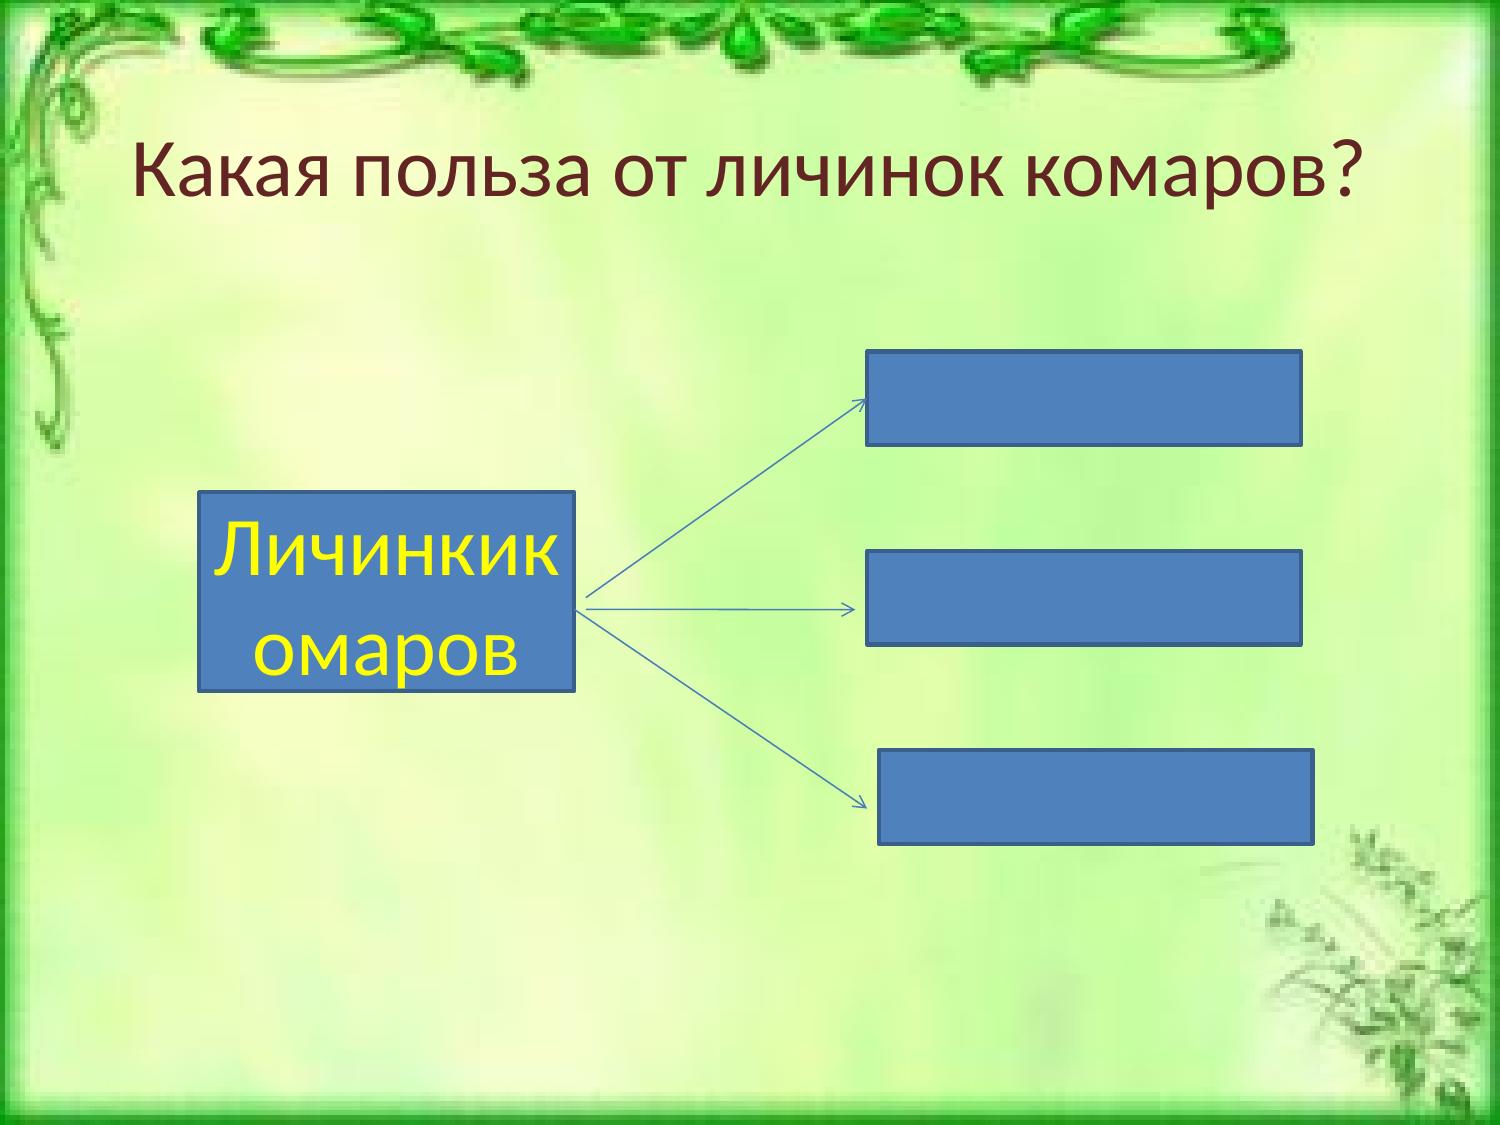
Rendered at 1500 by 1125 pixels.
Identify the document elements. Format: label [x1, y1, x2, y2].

text_box [573, 609, 868, 809]
text_box [585, 398, 868, 598]
list [0, 0, 1500, 1125]
